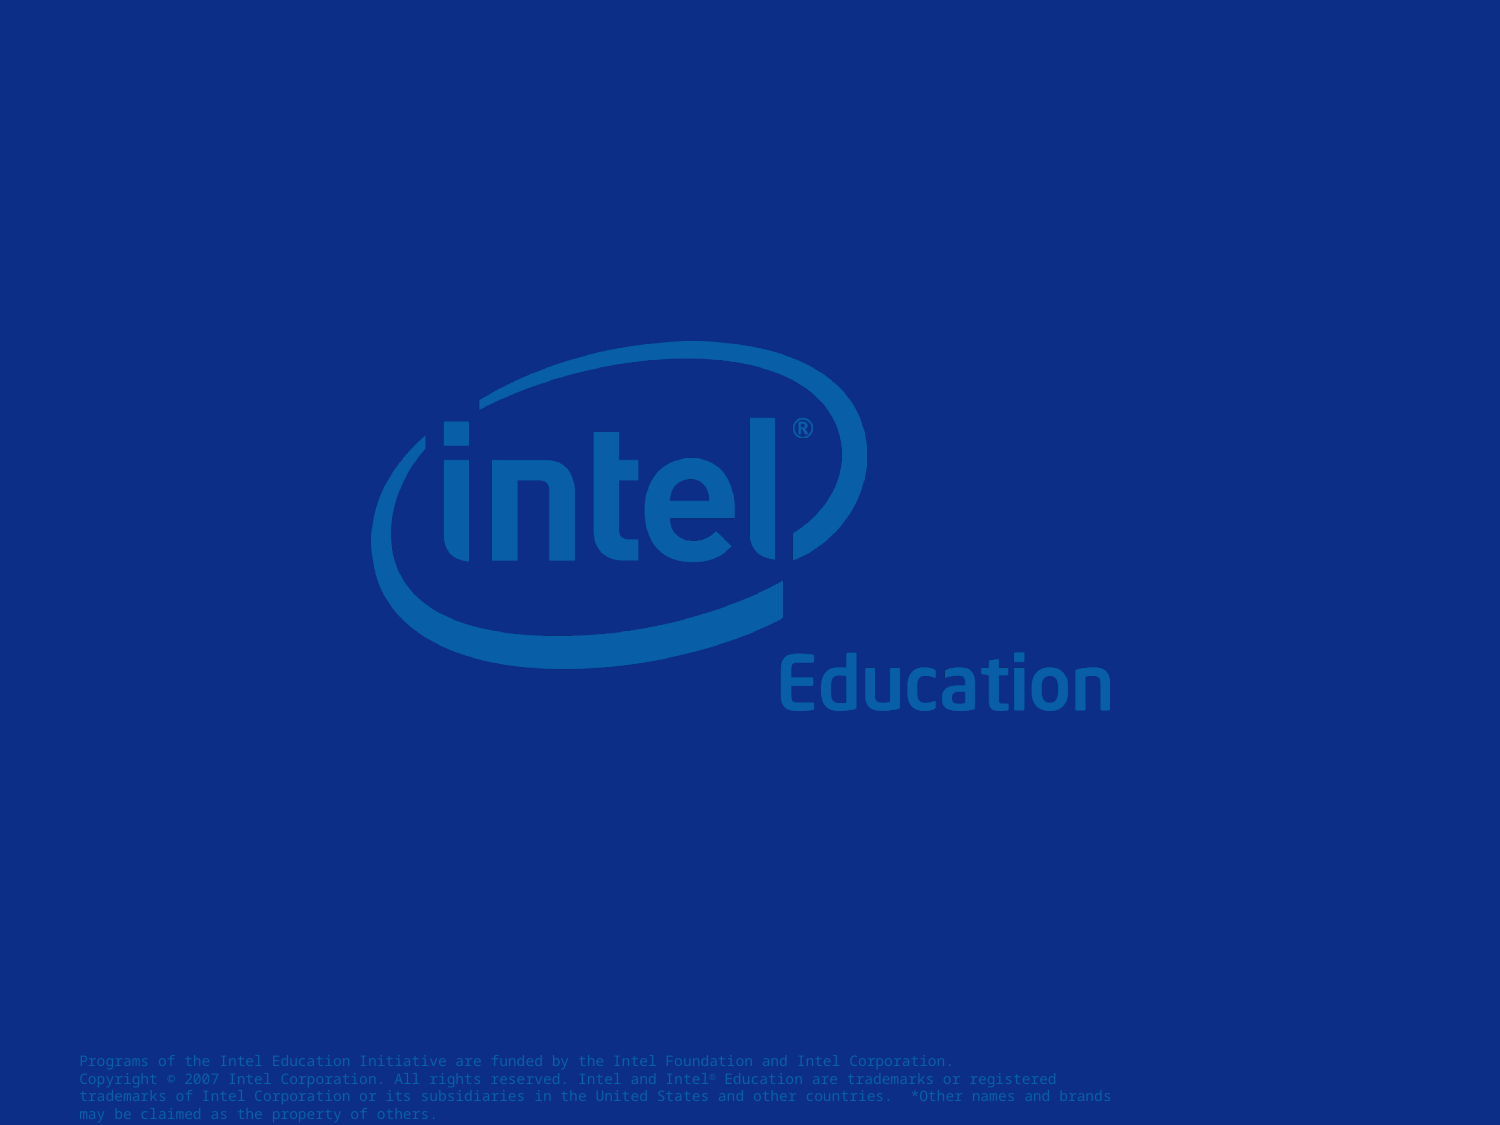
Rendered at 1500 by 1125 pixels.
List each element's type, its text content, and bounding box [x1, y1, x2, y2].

text_box Programs of the Intel Education Initiative are funded by the Intel Foundation and Intel Corporation. Copyright © 2007 Intel Corporation. All rights reserved. Intel and Intel Education are trademarks or registered trademarks of Intel Corporation or its subsidiaries in the United States and other countries. *Other names and brands may be claimed as the property of others. [79, 1052, 1138, 1123]
picture [371, 341, 1111, 711]
